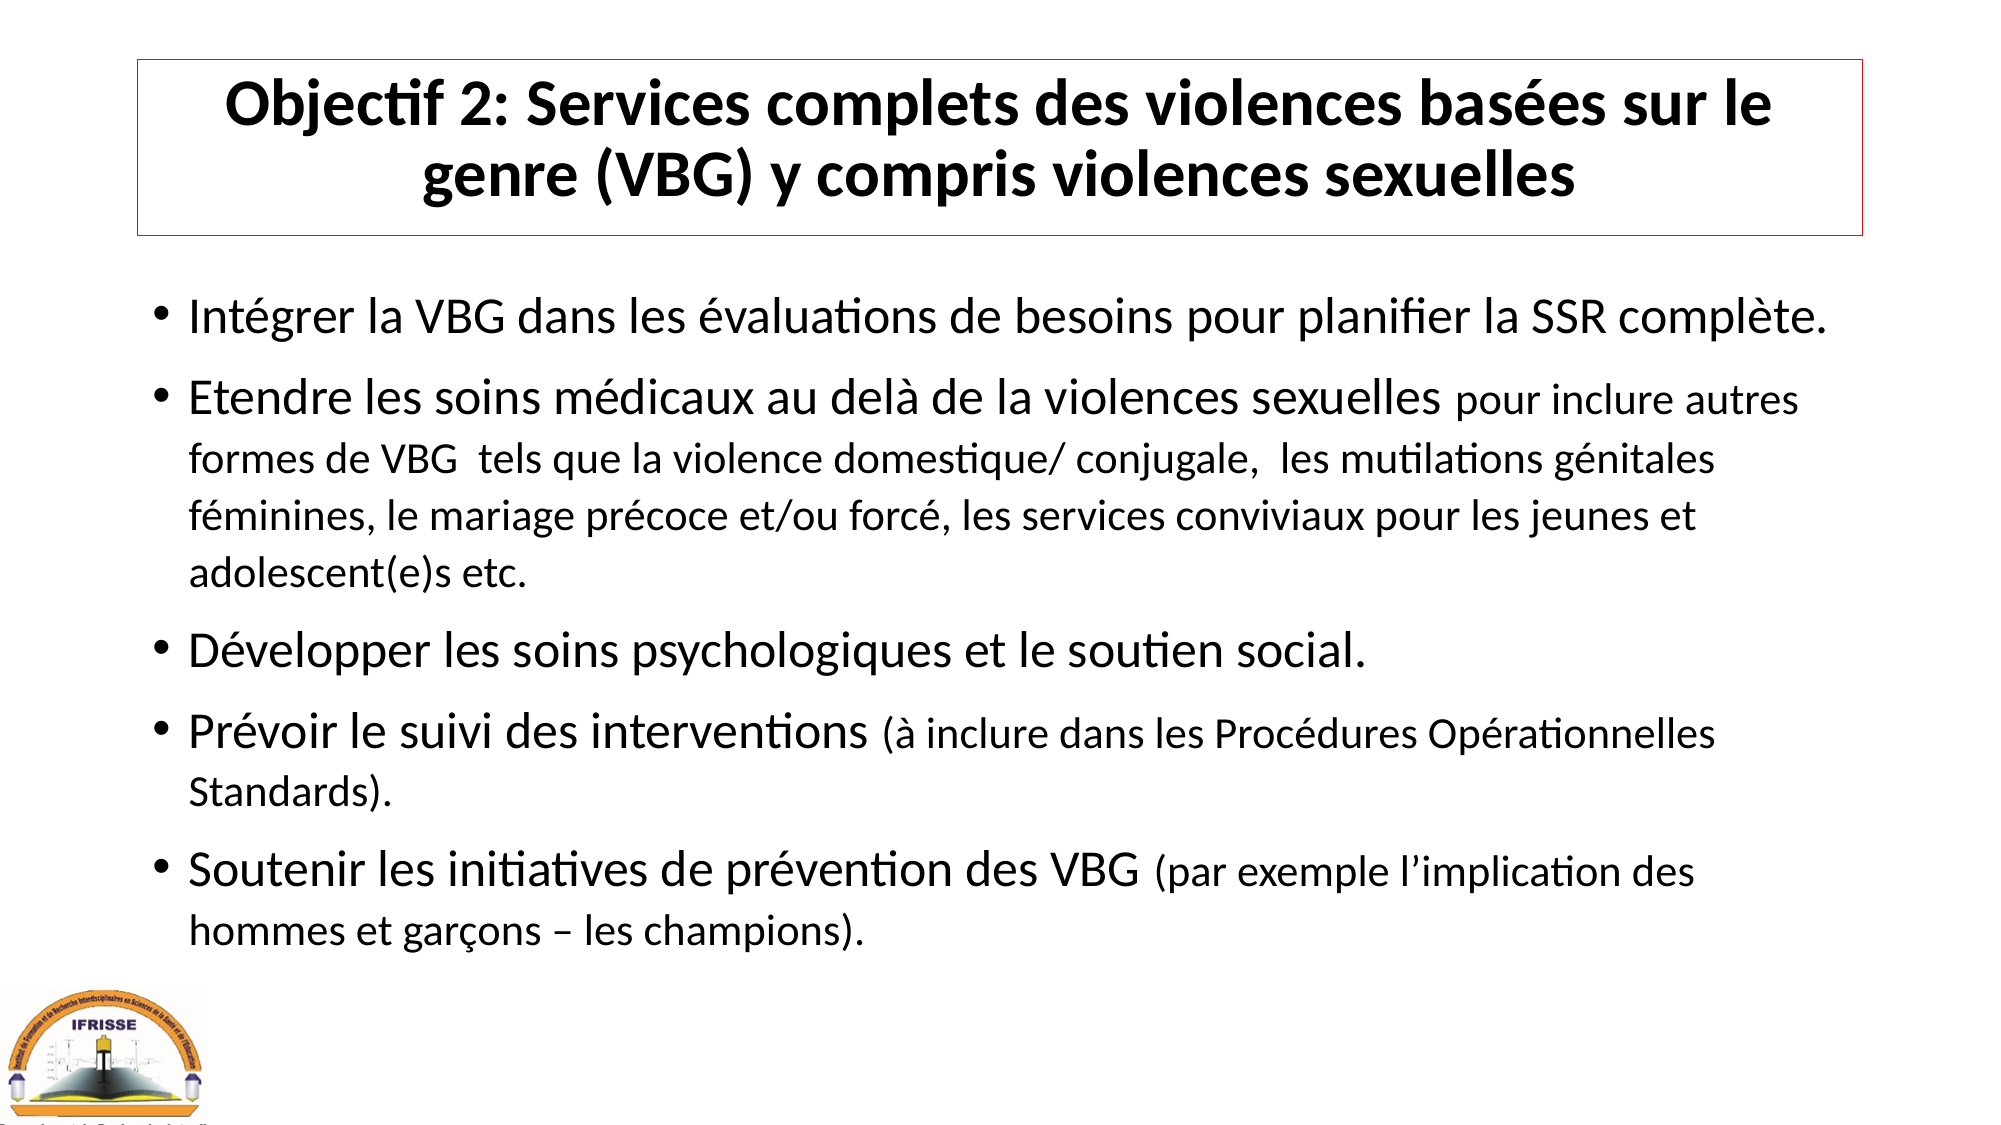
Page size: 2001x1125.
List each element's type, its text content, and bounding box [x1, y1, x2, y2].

title Objectif 2: Services complets des violences basées sur le genre (VBG) y compris violences sexuelles [137, 59, 1863, 236]
picture [0, 988, 208, 1125]
list Intégrer la VBG dans les évaluations de besoins pour planifier la SSR complète. Etendre les soins médicaux au delà de la violences sexuelles pour inclure autres formes de VBG tels que la violence domestique/ conjugale, les mutilations génitales féminines, le mariage précoce et/ou forcé, les services conviviaux pour les jeunes et adolescent(e)s etc. Développer les soins psychologiques et le soutien social. Prévoir le suivi des interventions (à inclure dans les Procédures Opérationnelles Standards). Soutenir les initiatives de prévention des VBG (par exemple l’implication des hommes et garçons – les champions). [137, 270, 1863, 1014]
